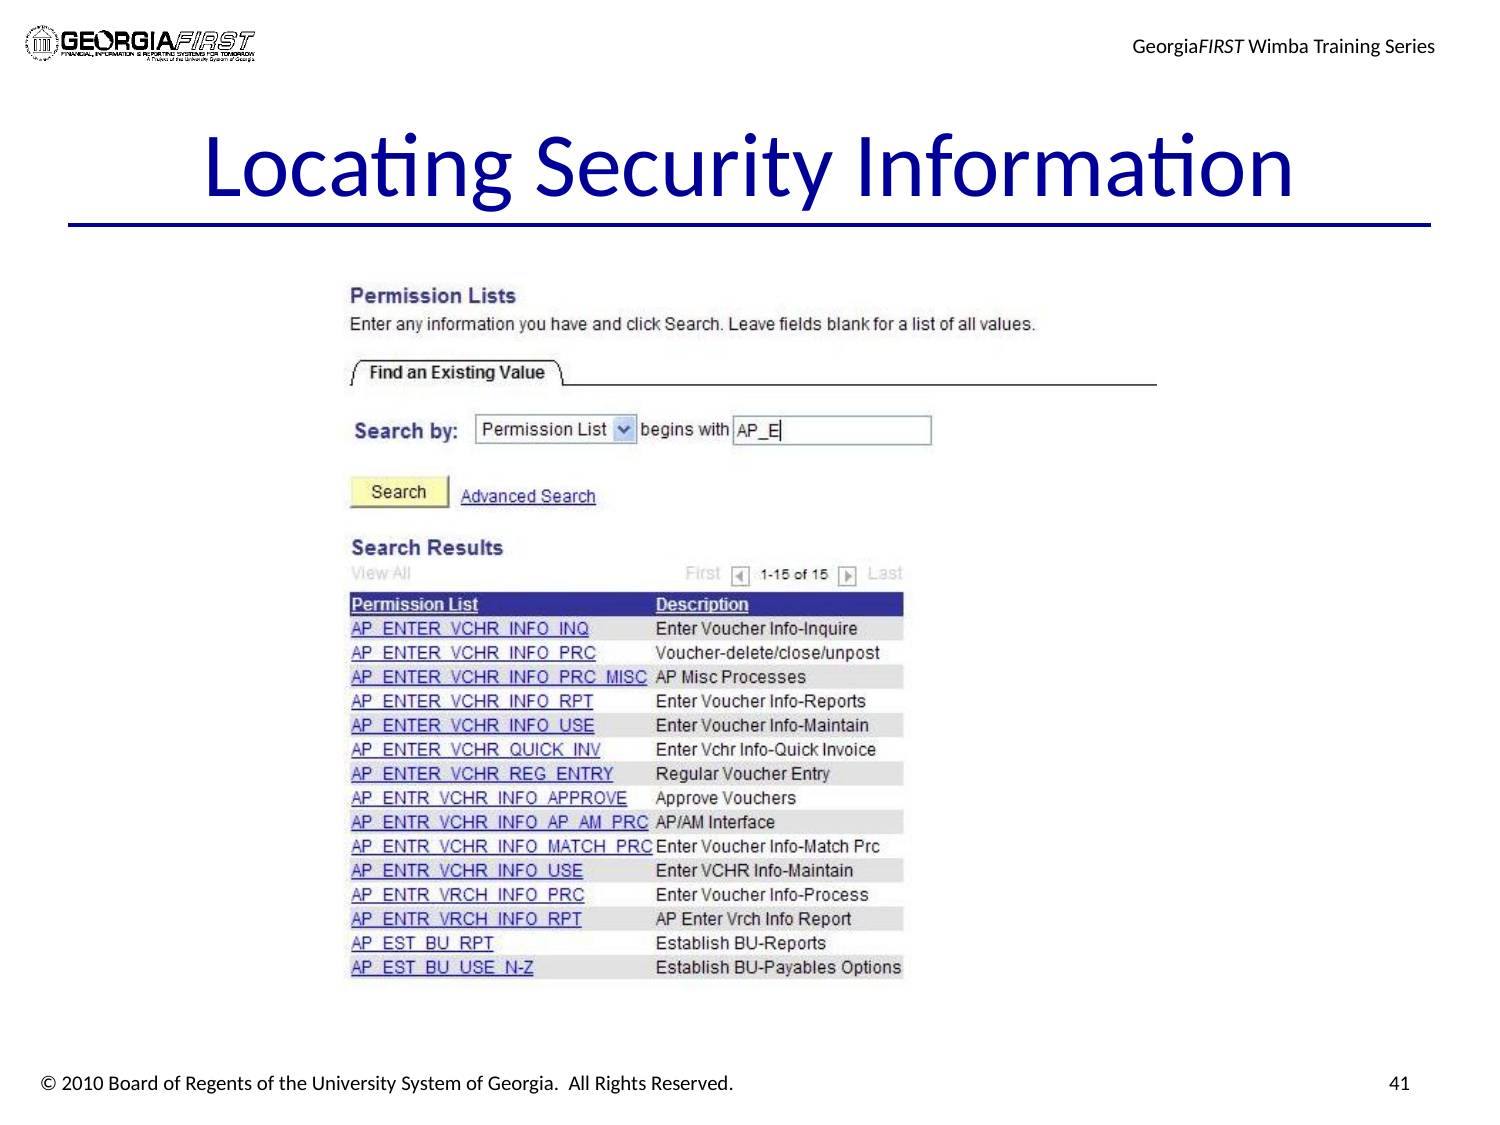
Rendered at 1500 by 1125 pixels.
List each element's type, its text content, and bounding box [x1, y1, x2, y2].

title Locating Security Information [75, 87, 1425, 233]
picture [24, 24, 255, 63]
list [342, 262, 1157, 1006]
